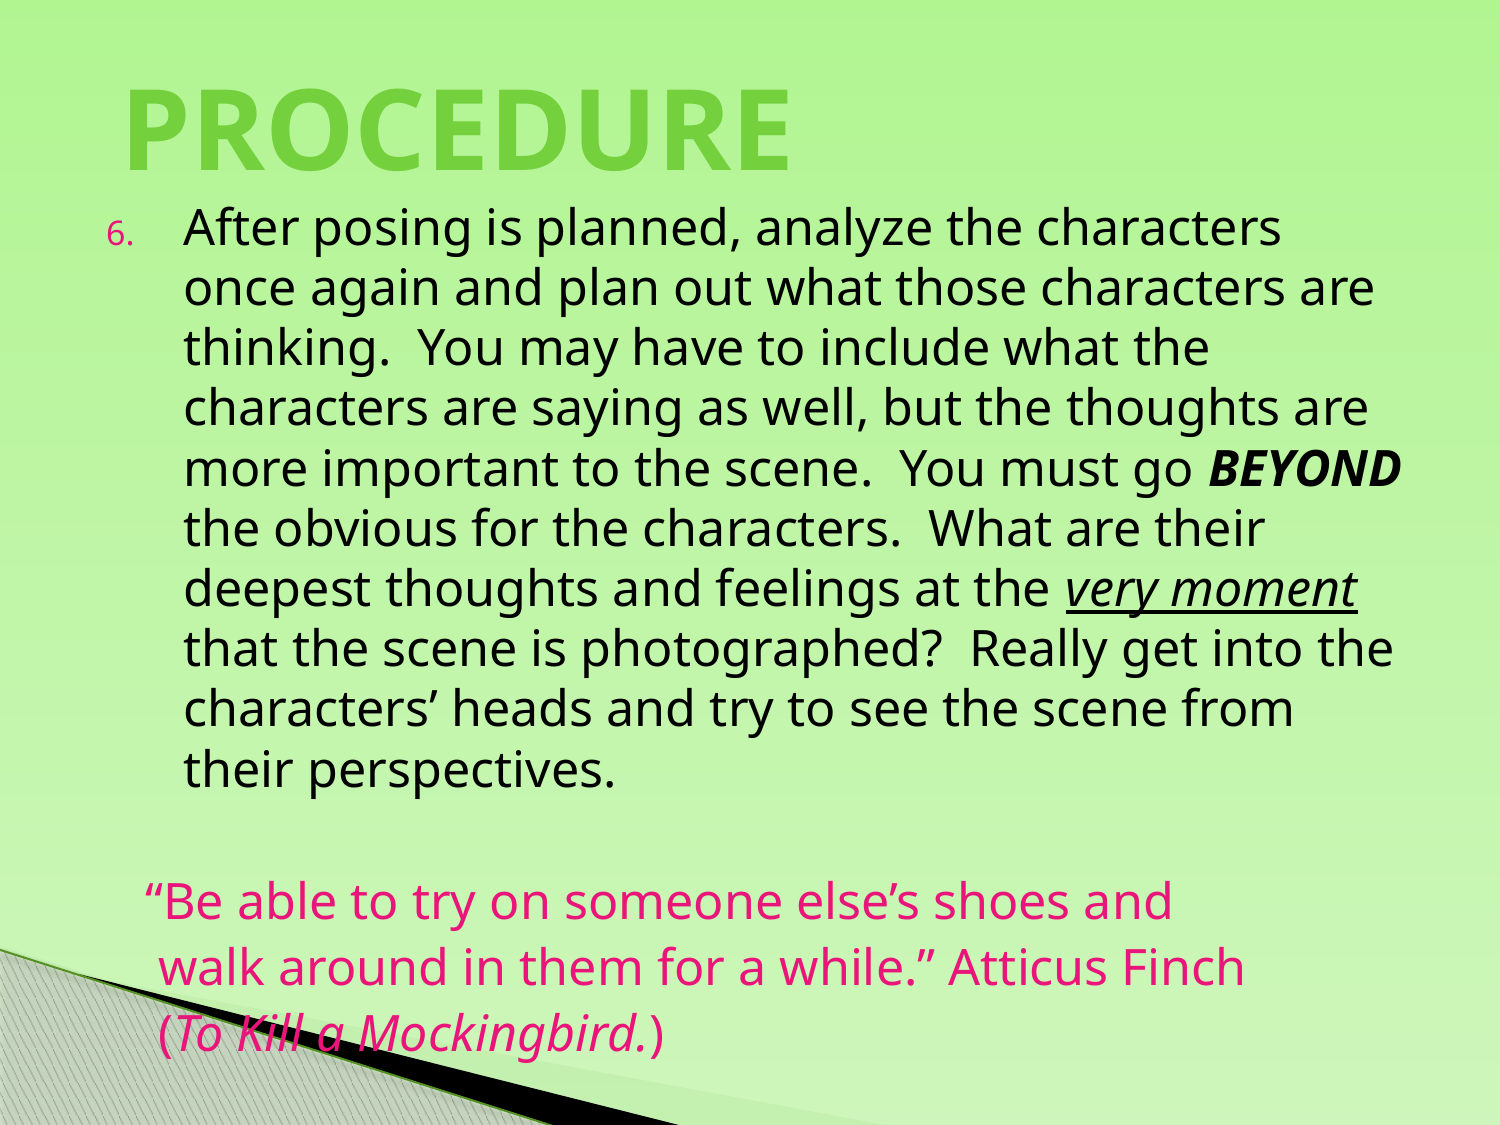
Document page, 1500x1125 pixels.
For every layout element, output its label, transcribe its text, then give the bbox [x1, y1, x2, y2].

text_box Procedure [105, 49, 811, 200]
list After posing is planned, analyze the characters once again and plan out what those characters are thinking. You may have to include what the characters are saying as well, but the thoughts are more important to the scene. You must go BEYOND the obvious for the characters. What are their deepest thoughts and feelings at the very moment that the scene is photographed? Really get into the characters’ heads and try to see the scene from their perspectives. “Be able to try on someone else’s shoes and walk around in them for a while.” Atticus Finch (To Kill a Mockingbird.) [75, 187, 1425, 1075]
